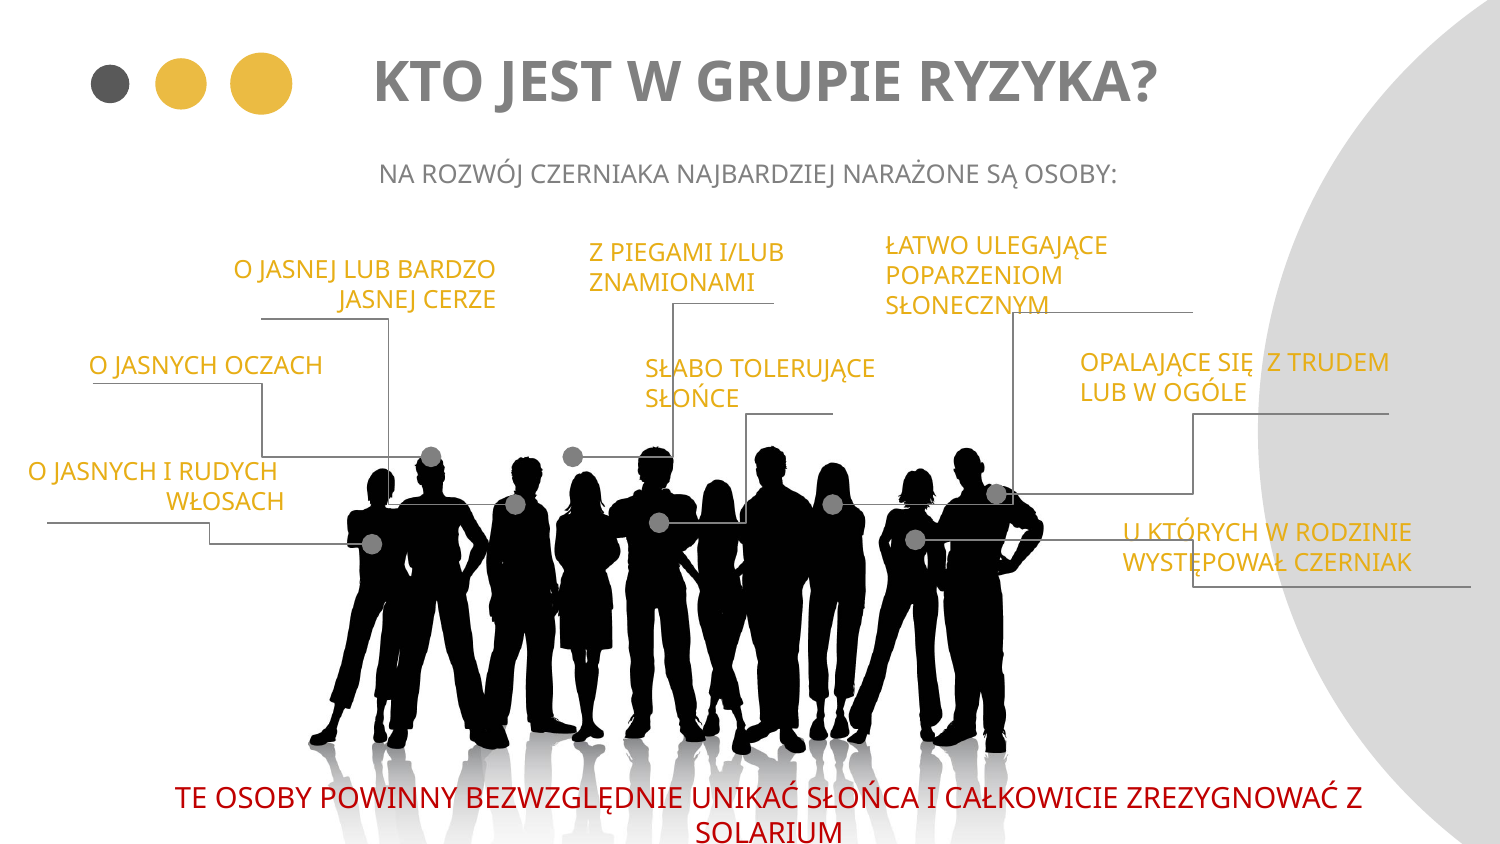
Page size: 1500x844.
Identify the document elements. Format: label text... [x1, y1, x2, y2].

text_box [554, 220, 851, 458]
list NA ROZWÓJ CZERNIAKA NAJBARDZIEJ NARAŻONE SĄ OSOBY: [363, 150, 1182, 221]
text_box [90, 30, 1182, 129]
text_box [856, 229, 1247, 491]
picture [303, 445, 1047, 844]
text_box TE OSOBY POWINNY BEZWZGLĘDNIE UNIKAĆ SŁOŃCA I CAŁKOWICIE ZREZYGNOWAĆ Z SOLARIUM [91, 762, 298, 844]
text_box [915, 492, 1472, 594]
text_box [610, 336, 937, 523]
text_box TE OSOBY POWINNY BEZWZGLĘDNIE UNIKAĆ SŁOŃCA I CAŁKOWICIE ZREZYGNOWAĆ Z SOLARIUM [1052, 762, 1433, 844]
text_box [46, 318, 149, 458]
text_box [155, 238, 516, 505]
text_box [996, 331, 1432, 491]
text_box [0, 439, 373, 545]
text_box [1265, 0, 1500, 844]
